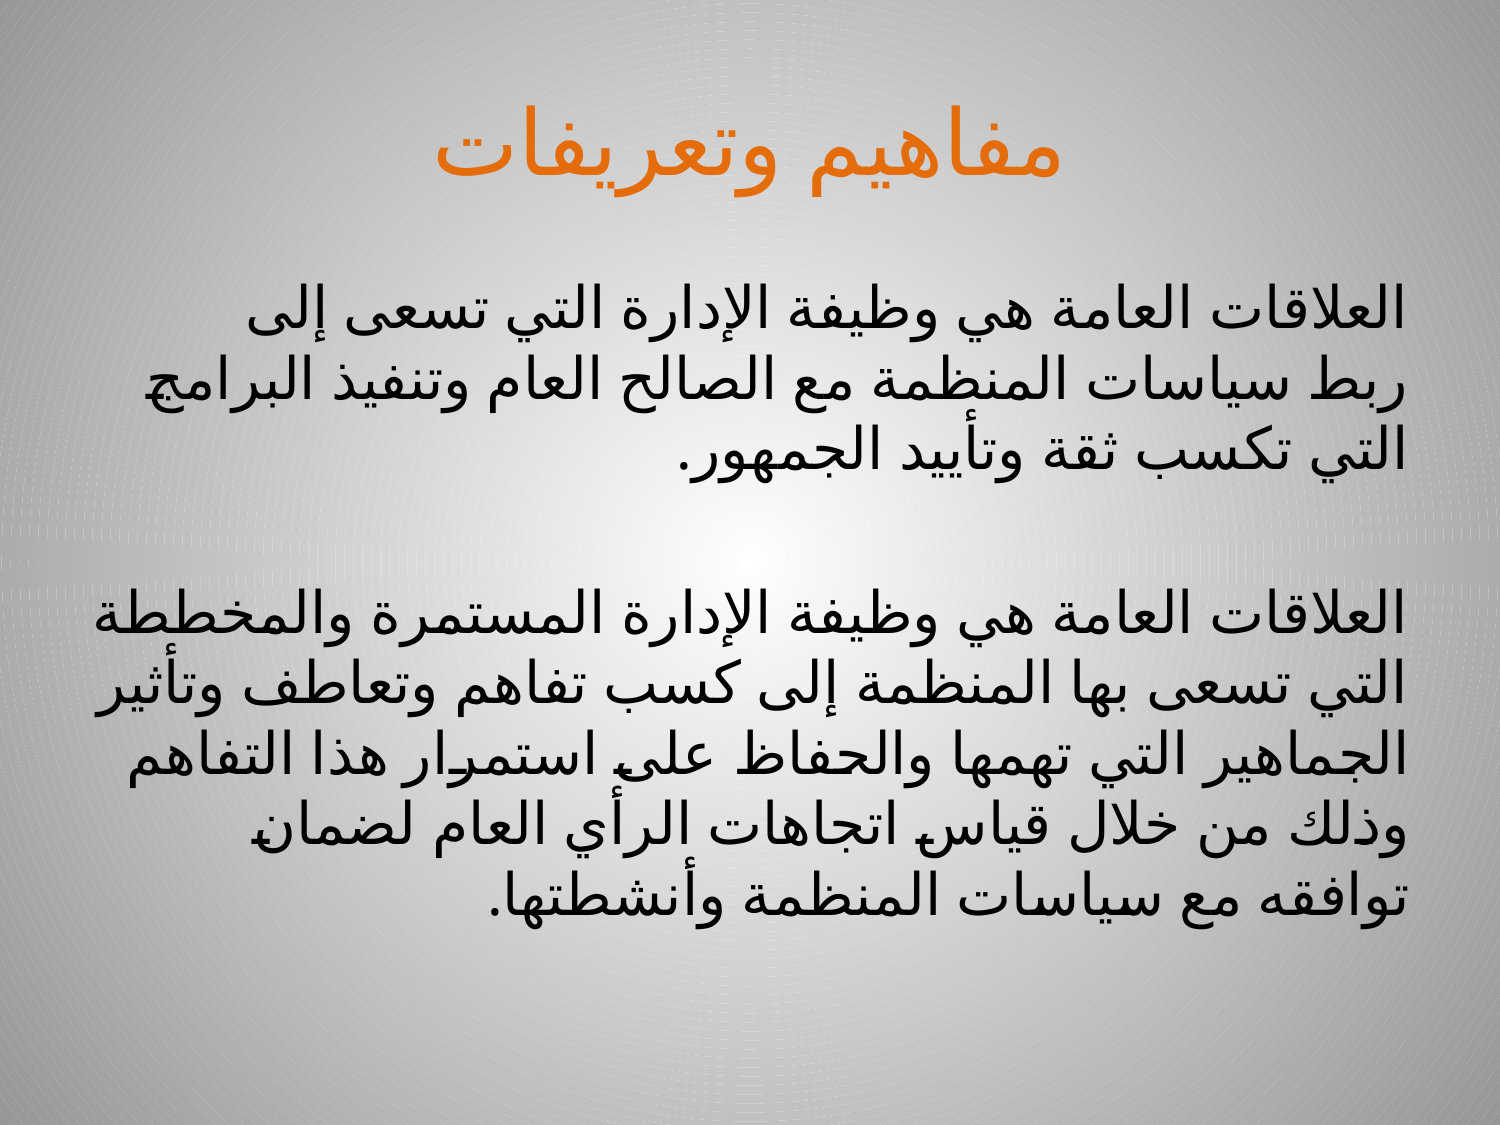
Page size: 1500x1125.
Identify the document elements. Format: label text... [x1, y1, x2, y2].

list العلاقات العامة هي وظيفة الإدارة التي تسعى إلى ربط سياسات المنظمة مع الصالح العام وتنفيذ البرامج التي تكسب ثقة وتأييد الجمهور. العلاقات العامة هي وظيفة الإدارة المستمرة والمخططة التي تسعى بها المنظمة إلى كسب تفاهم وتعاطف وتأثير الجماهير التي تهمها والحفاظ على استمرار هذا التفاهم وذلك من خلال قياس اتجاهات الرأي العام لضمان توافقه مع سياسات المنظمة وأنشطتها. [75, 262, 1425, 1005]
title مفاهيم وتعريفات [75, 45, 1425, 233]
